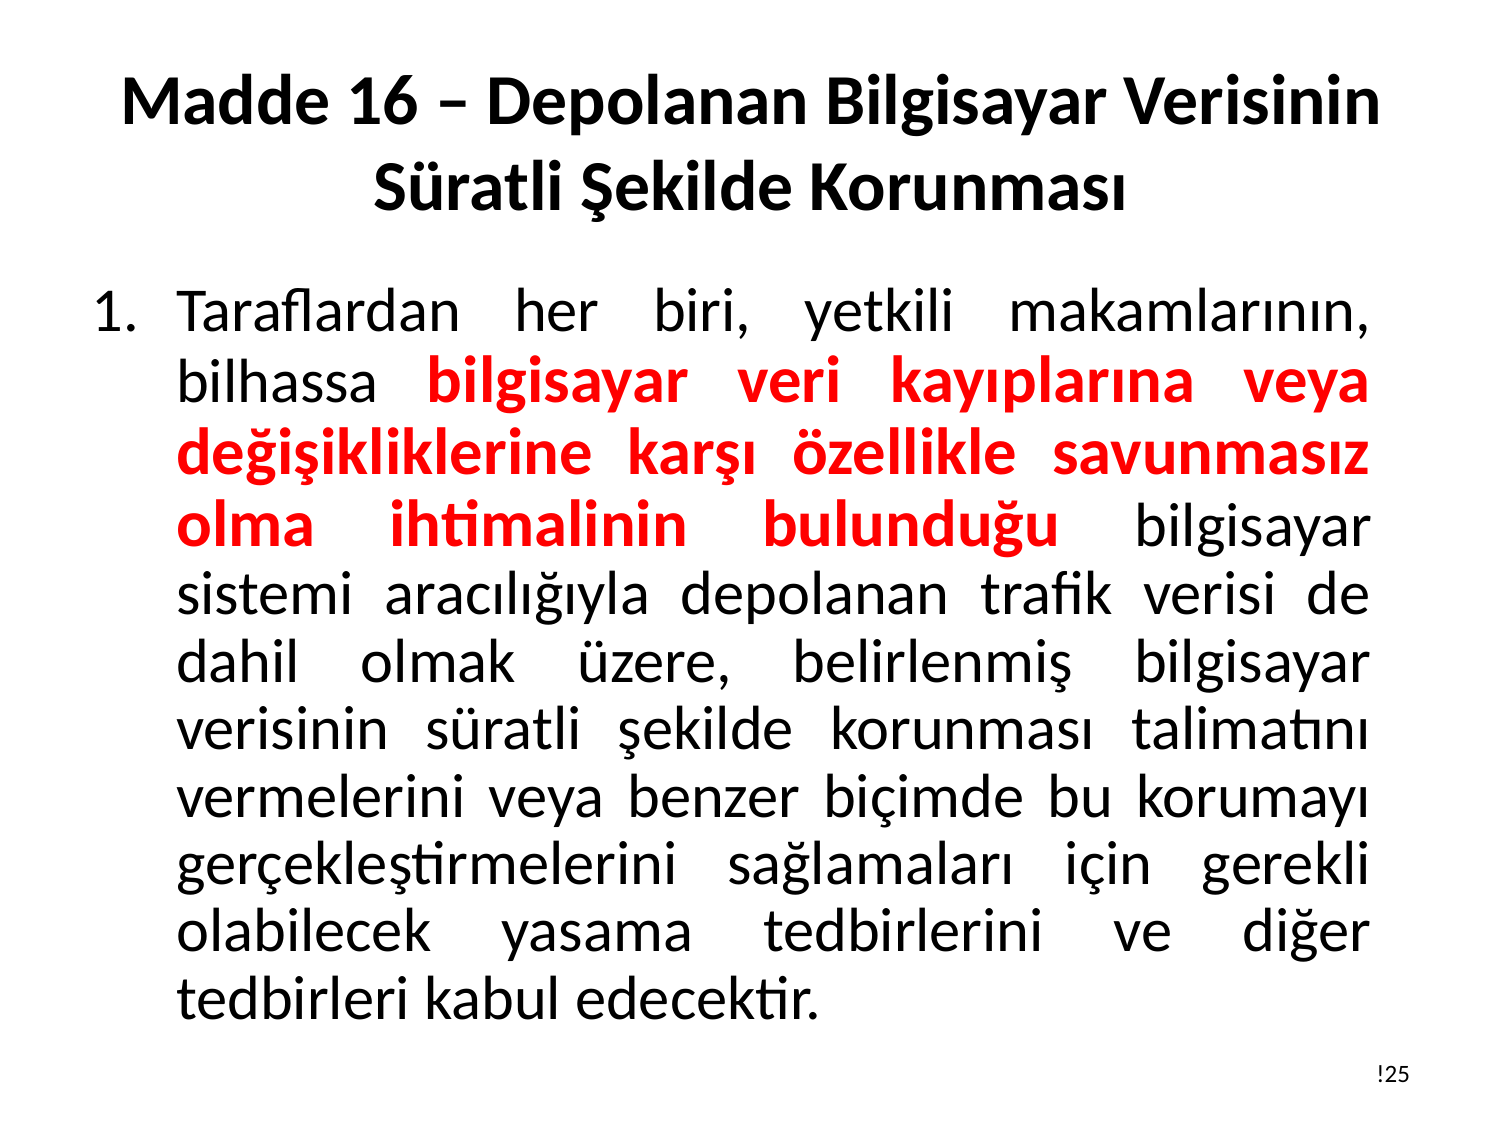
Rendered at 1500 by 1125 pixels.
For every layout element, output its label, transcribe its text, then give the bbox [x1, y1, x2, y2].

slide_number !25 [1074, 1042, 1425, 1103]
list Taraflardan her biri, yetkili makamlarının, bilhassa bilgisayar veri kayıplarına veya değişikliklerine karşı özellikle savunmasız olma ihtimalinin bulunduğu bilgisayar sistemi aracılığıyla depolanan trafik verisi de dahil olmak üzere, belirlenmiş bilgisayar verisinin süratli şekilde korunması talimatını vermelerini veya benzer biçimde bu korumayı gerçekleştirmelerini sağlamaları için gerekli olabilecek yasama tedbirlerini ve diğer tedbirleri kabul edecektir. [76, 269, 1388, 1002]
title Madde 16 – Depolanan Bilgisayar Verisinin Süratli Şekilde Korunması [76, 44, 1426, 232]
